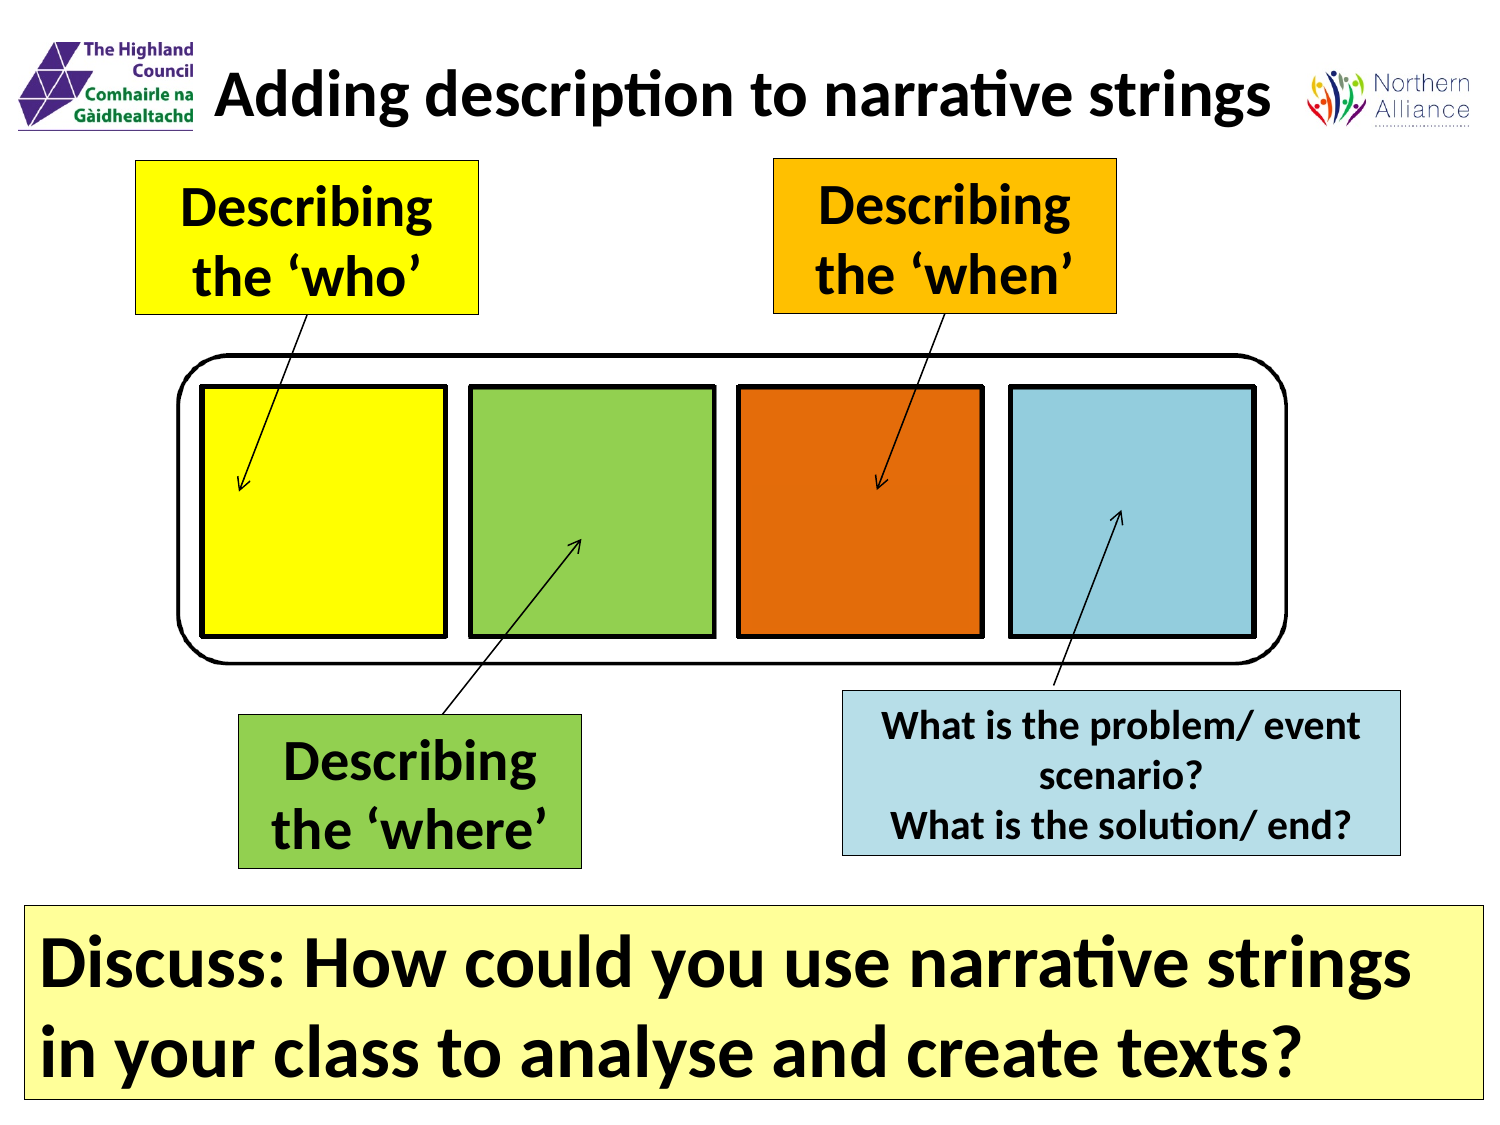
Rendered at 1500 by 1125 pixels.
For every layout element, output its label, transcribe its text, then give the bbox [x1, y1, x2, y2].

text_box Discuss: How could you use narrative strings in your class to analyse and create texts? [24, 905, 1484, 1100]
picture [162, 337, 1301, 687]
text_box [238, 316, 308, 492]
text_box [442, 538, 582, 715]
text_box What is the problem/ event scenario? What is the solution/ end? [842, 690, 1401, 856]
picture [1293, 51, 1484, 140]
text_box Describing the ‘where’ [238, 714, 582, 869]
picture [18, 42, 193, 131]
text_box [1053, 509, 1122, 686]
text_box Describing the ‘who’ [135, 160, 479, 315]
text_box Adding description to narrative strings [192, 42, 1306, 138]
text_box Describing the ‘when’ [773, 158, 1117, 314]
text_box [876, 315, 946, 491]
